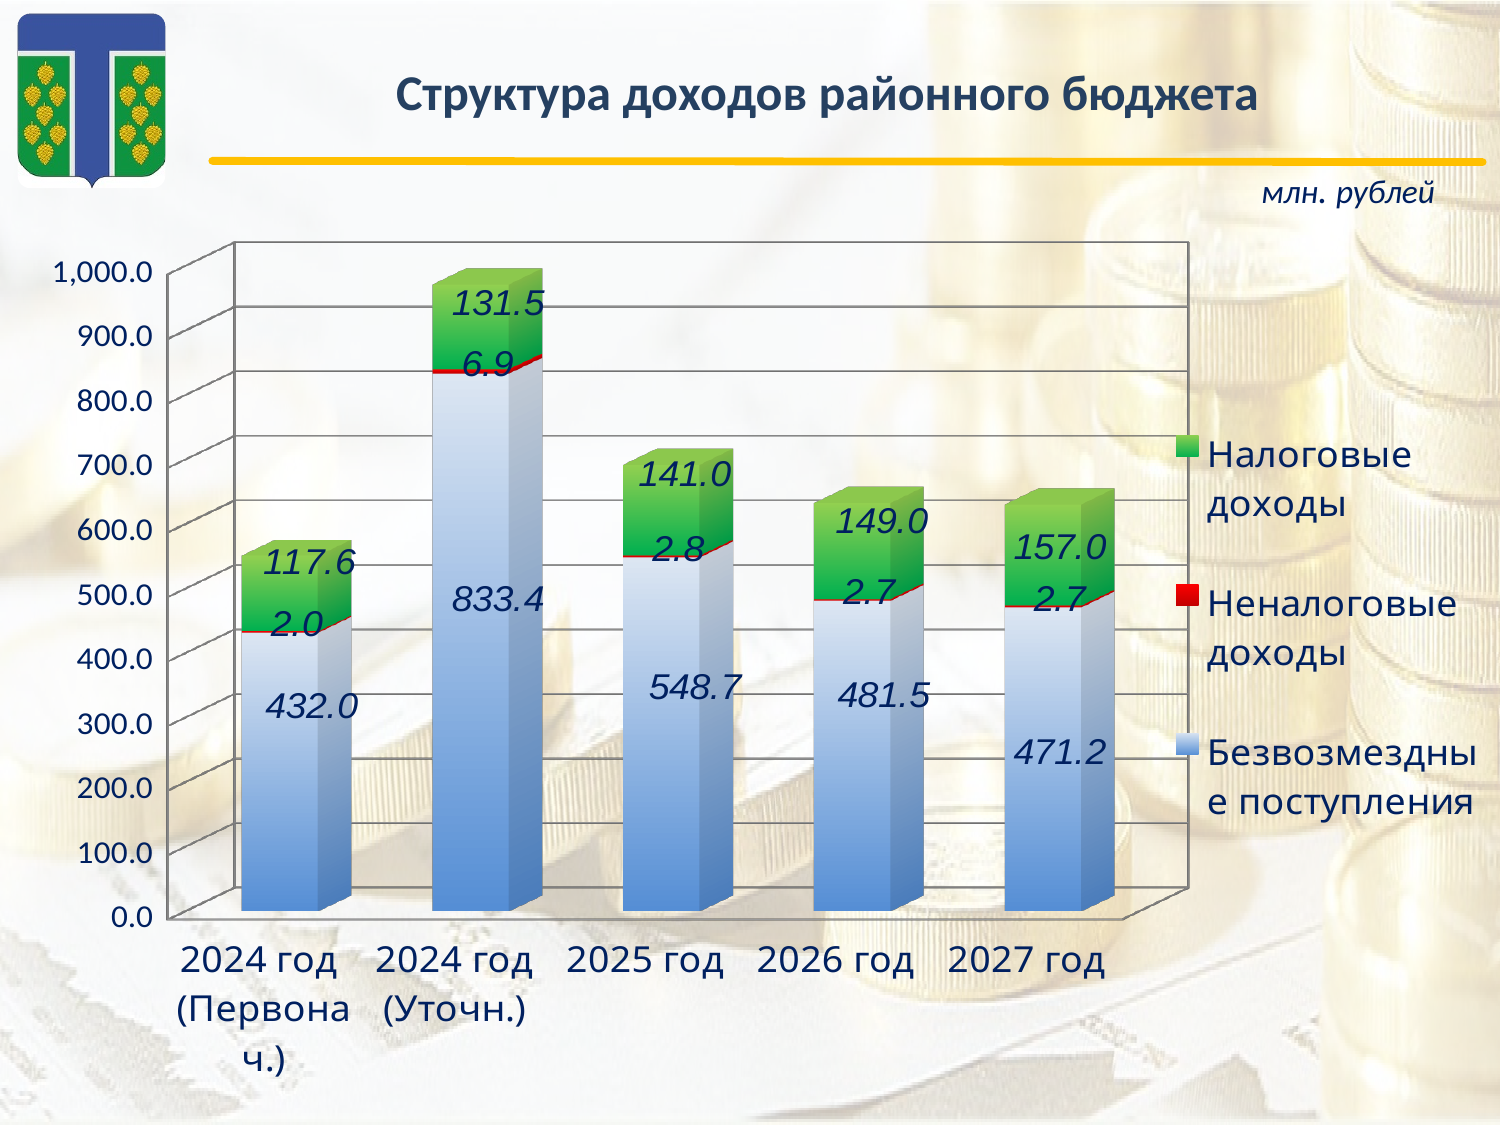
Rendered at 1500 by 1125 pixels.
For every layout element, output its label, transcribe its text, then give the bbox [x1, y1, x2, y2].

text_box млн. рублей [1246, 158, 1500, 217]
picture [17, 13, 166, 189]
chart [0, 219, 1500, 1082]
title Структура доходов районного бюджета [230, 30, 1425, 149]
